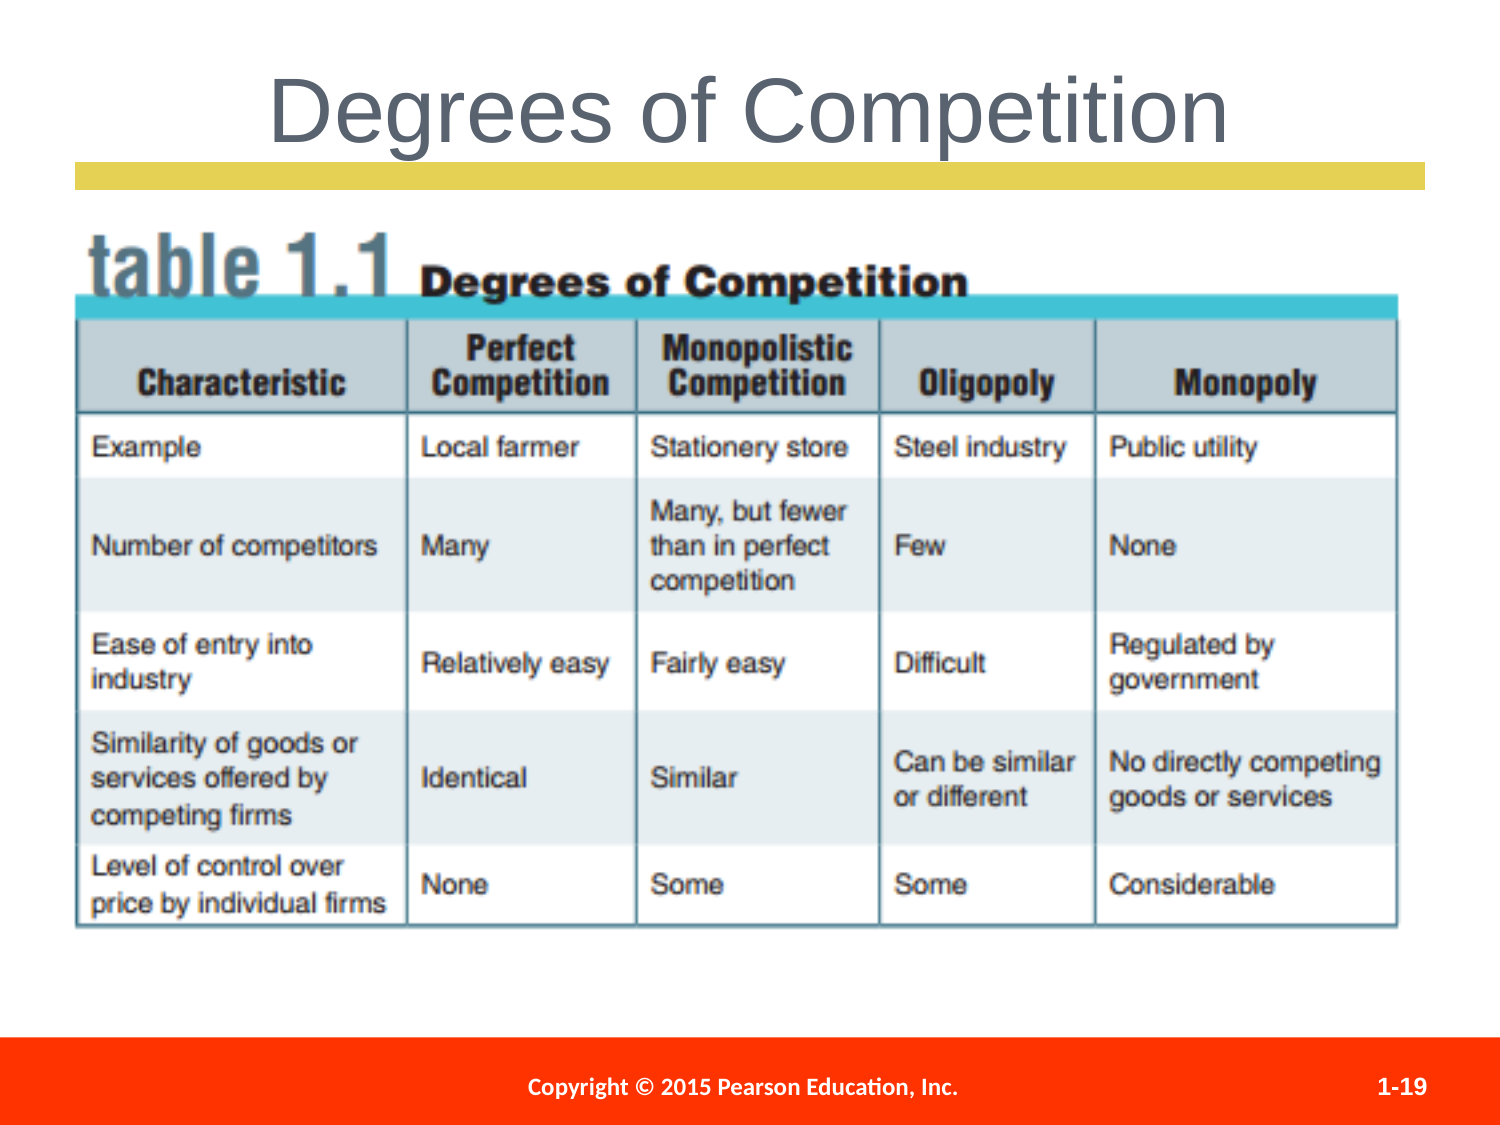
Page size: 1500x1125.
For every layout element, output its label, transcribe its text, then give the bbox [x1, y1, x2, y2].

title Degrees of Competition [74, 12, 1426, 201]
picture [51, 212, 1463, 976]
